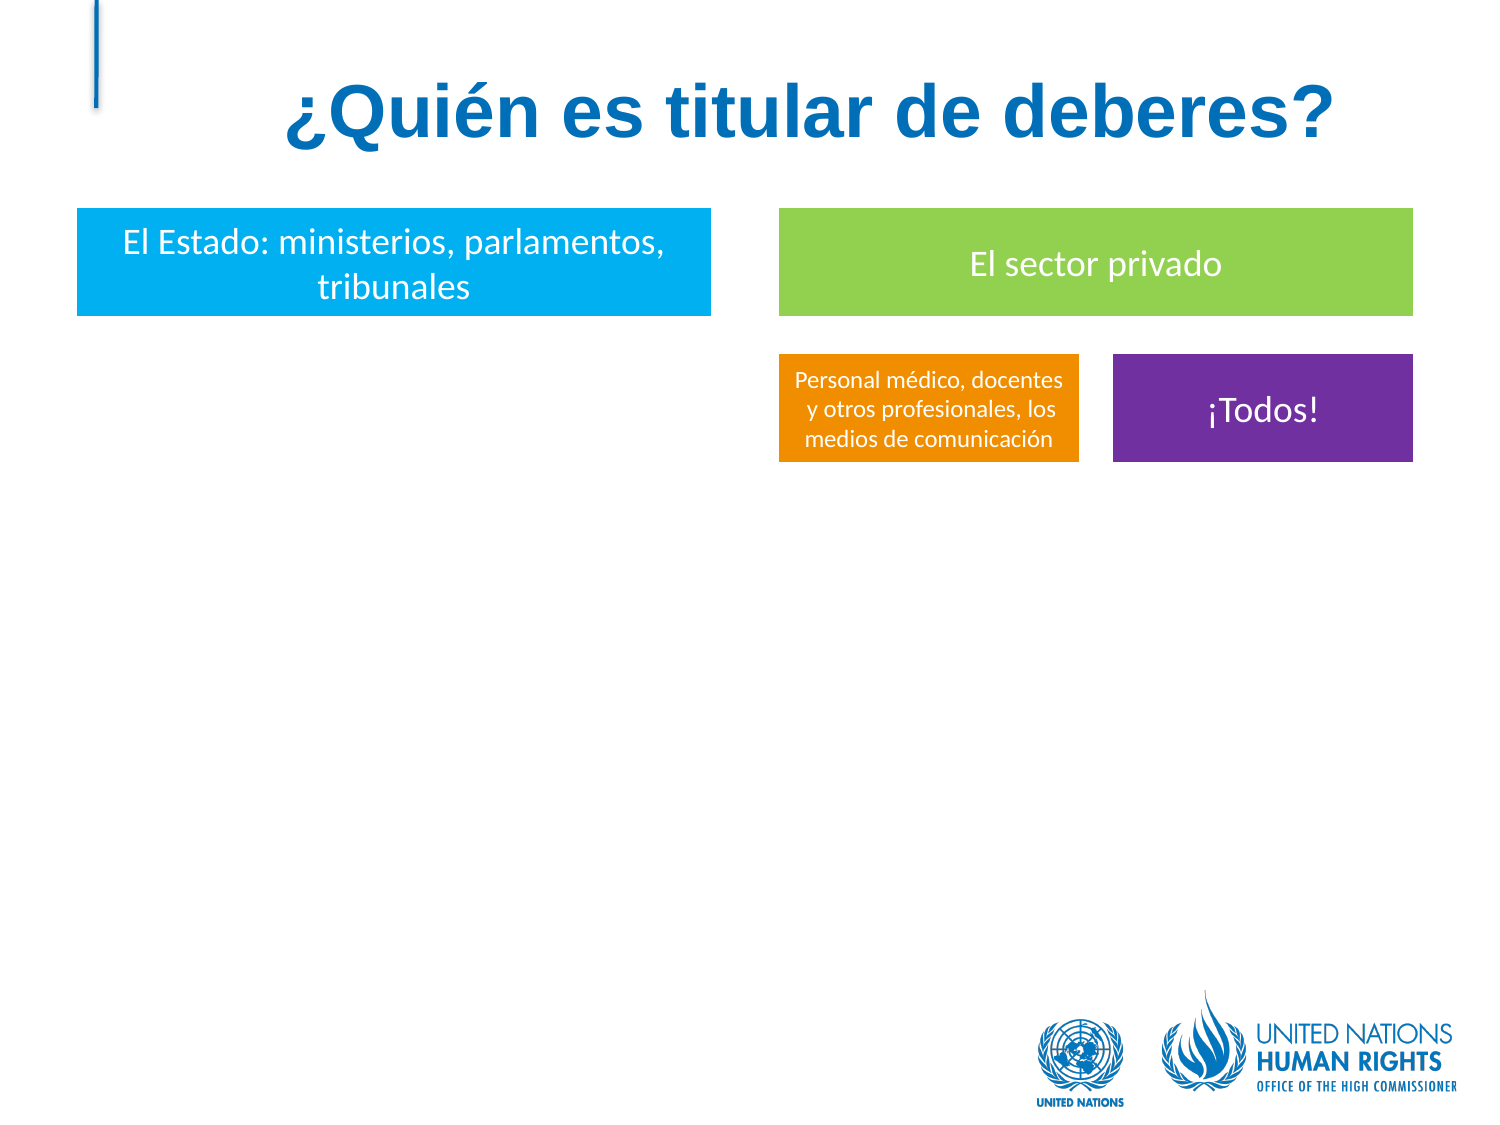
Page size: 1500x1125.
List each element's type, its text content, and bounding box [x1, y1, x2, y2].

text_box ¿Quién es titular de deberes? [74, 55, 1471, 160]
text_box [74, 205, 1416, 903]
picture [1037, 990, 1457, 1107]
